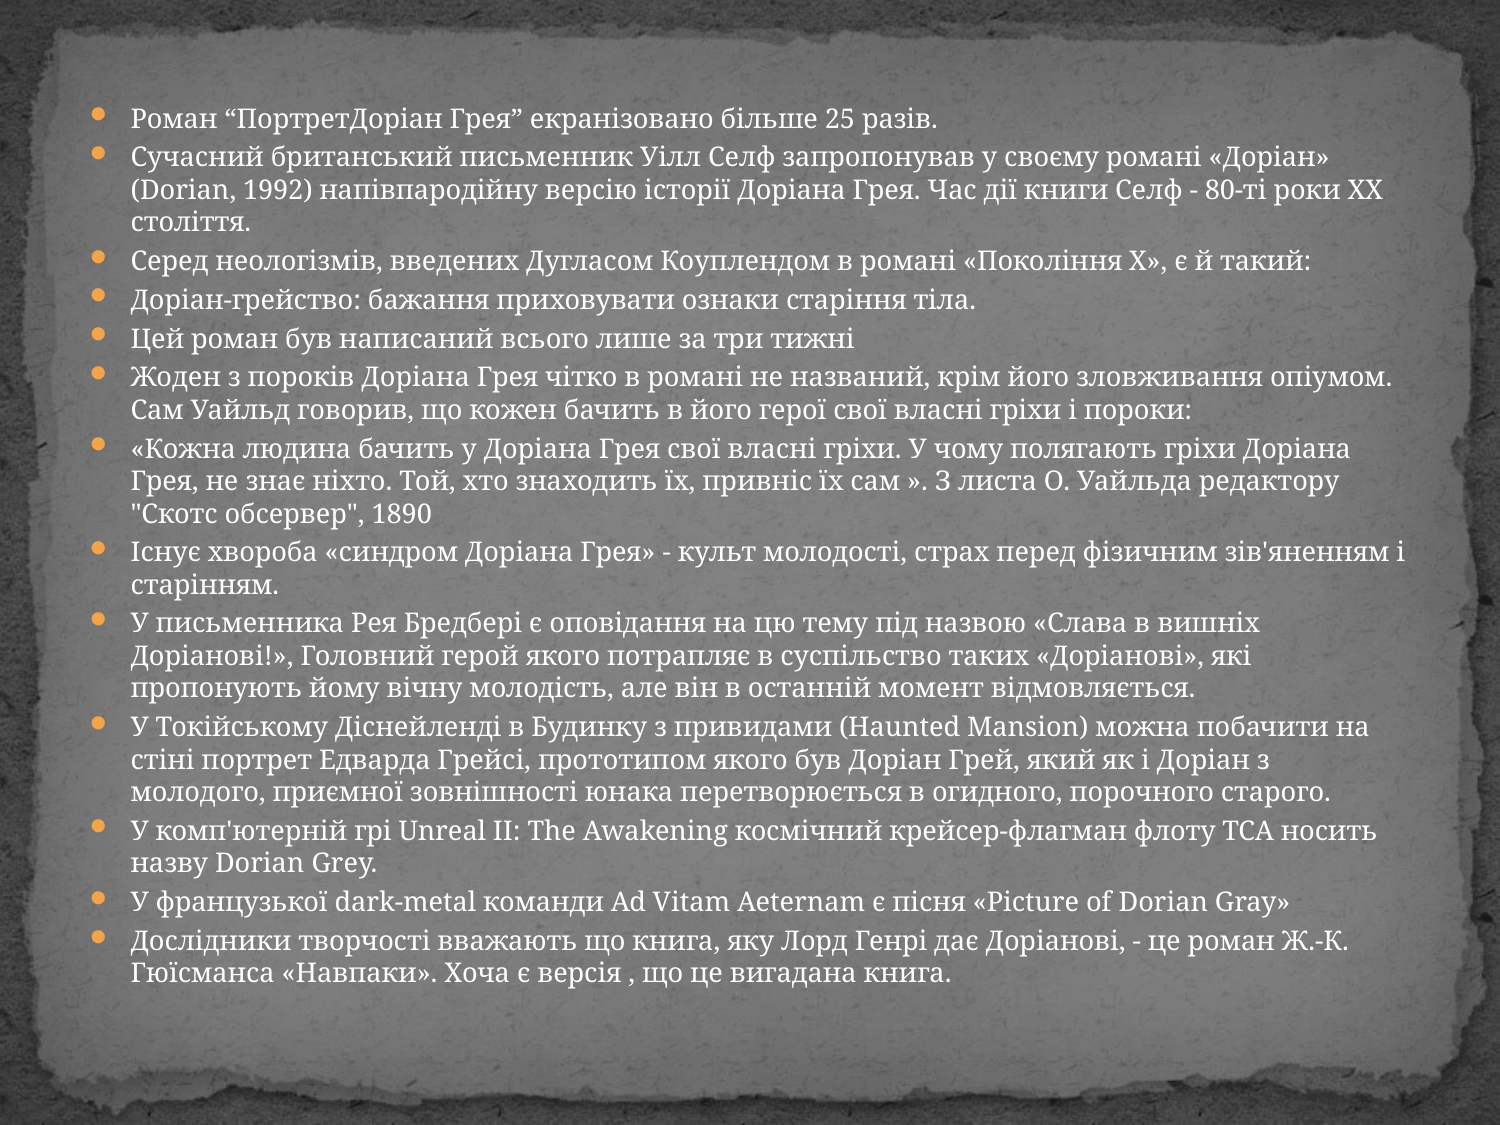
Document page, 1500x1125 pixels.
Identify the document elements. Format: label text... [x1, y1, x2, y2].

list Роман “ПортретДоріан Грея” екранізовано більше 25 разів. Сучасний британський письменник Уілл Селф запропонував у своєму романі «Доріан» (Dorian, 1992) напівпародійну версію історії Доріана Грея. Час дії книги Селф - 80-ті роки XX століття. Серед неологізмів, введених Дугласом Коуплендом в романі «Покоління X», є й такий: Доріан-грейство: бажання приховувати ознаки старіння тіла. Цей роман був написаний всього лише за три тижні Жоден з пороків Доріана Грея чітко в романі не названий, крім його зловживання опіумом. Сам Уайльд говорив, що кожен бачить в його герої свої власні гріхи і пороки: «Кожна людина бачить у Доріана Грея свої власні гріхи. У чому полягають гріхи Доріана Грея, не знає ніхто. Той, хто знаходить їх, привніс їх сам ». З листа О. Уайльда редактору "Скотс обсервер", 1890 Існує хвороба «синдром Доріана Грея» - культ молодості, страх перед фізичним зів'яненням і старінням. У письменника Рея Бредбері є оповідання на цю тему під назвою «Слава в вишніх Доріанові!», Головний герой якого потрапляє в суспільство таких «Доріанові», які пропонують йому вічну молодість, але він в останній момент відмовляється. У Токійському Діснейленді в Будинку з привидами (Haunted Mansion) можна побачити на стіні портрет Едварда Грейсі, прототипом якого був Доріан Грей, який як і Доріан з молодого, приємної зовнішності юнака перетворюється в огидного, порочного старого. У комп'ютерній грі Unreal II: The Awakening космічний крейсер-флагман флоту TCA носить назву Dorian Grey. У французької dark-metal команди Ad Vitam Aeternam є пісня «Picture of Dorian Gray» Дослідники творчості вважають що книга, яку Лорд Генрі дає Доріанові, - це роман Ж.-К. Гюїсманса «Навпаки». Хоча є версія , що це вигадана книга. [75, 93, 1425, 1000]
